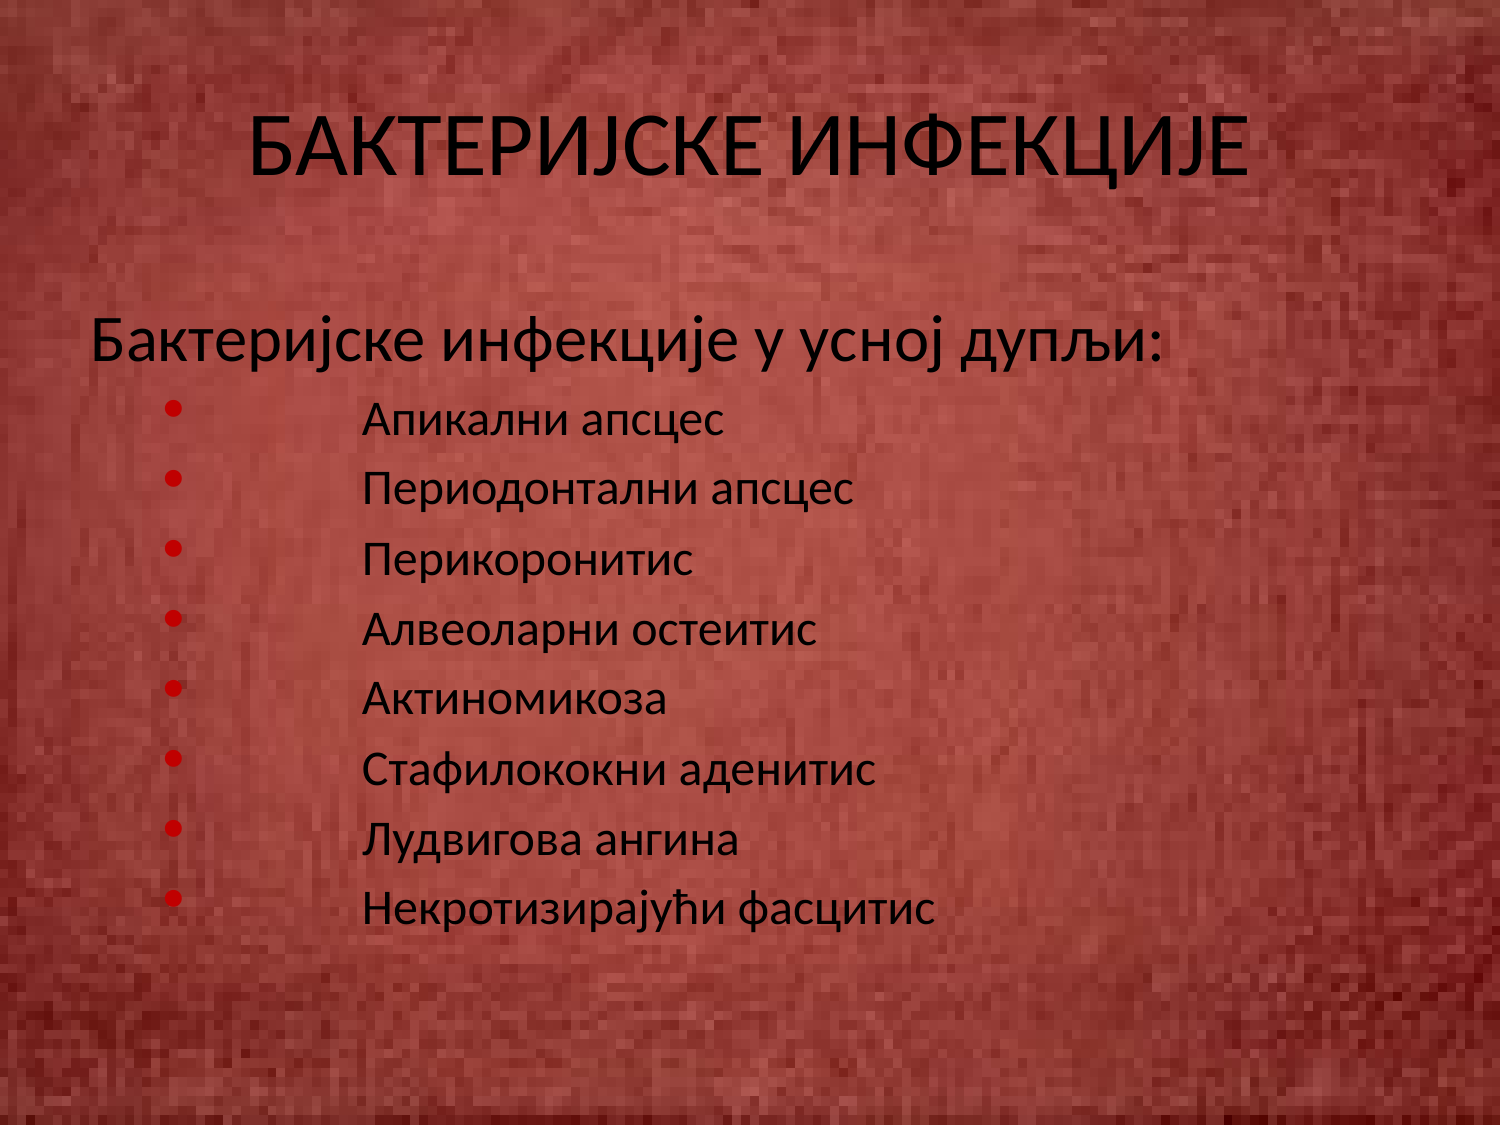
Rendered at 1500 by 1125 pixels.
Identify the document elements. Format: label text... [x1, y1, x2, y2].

picture [0, 0, 1500, 1125]
list Бактеријске инфекције у усној дупљи: Апикални апсцес Периодонтални апсцес Перикоронитис Алвеоларни остеитис Актиномикоза Стафилококни аденитис Лудвигова ангина Некротизирајући фасцитис [75, 287, 1425, 1030]
title БАКТЕРИЈСКЕ ИНФЕКЦИЈЕ [75, 45, 1425, 233]
